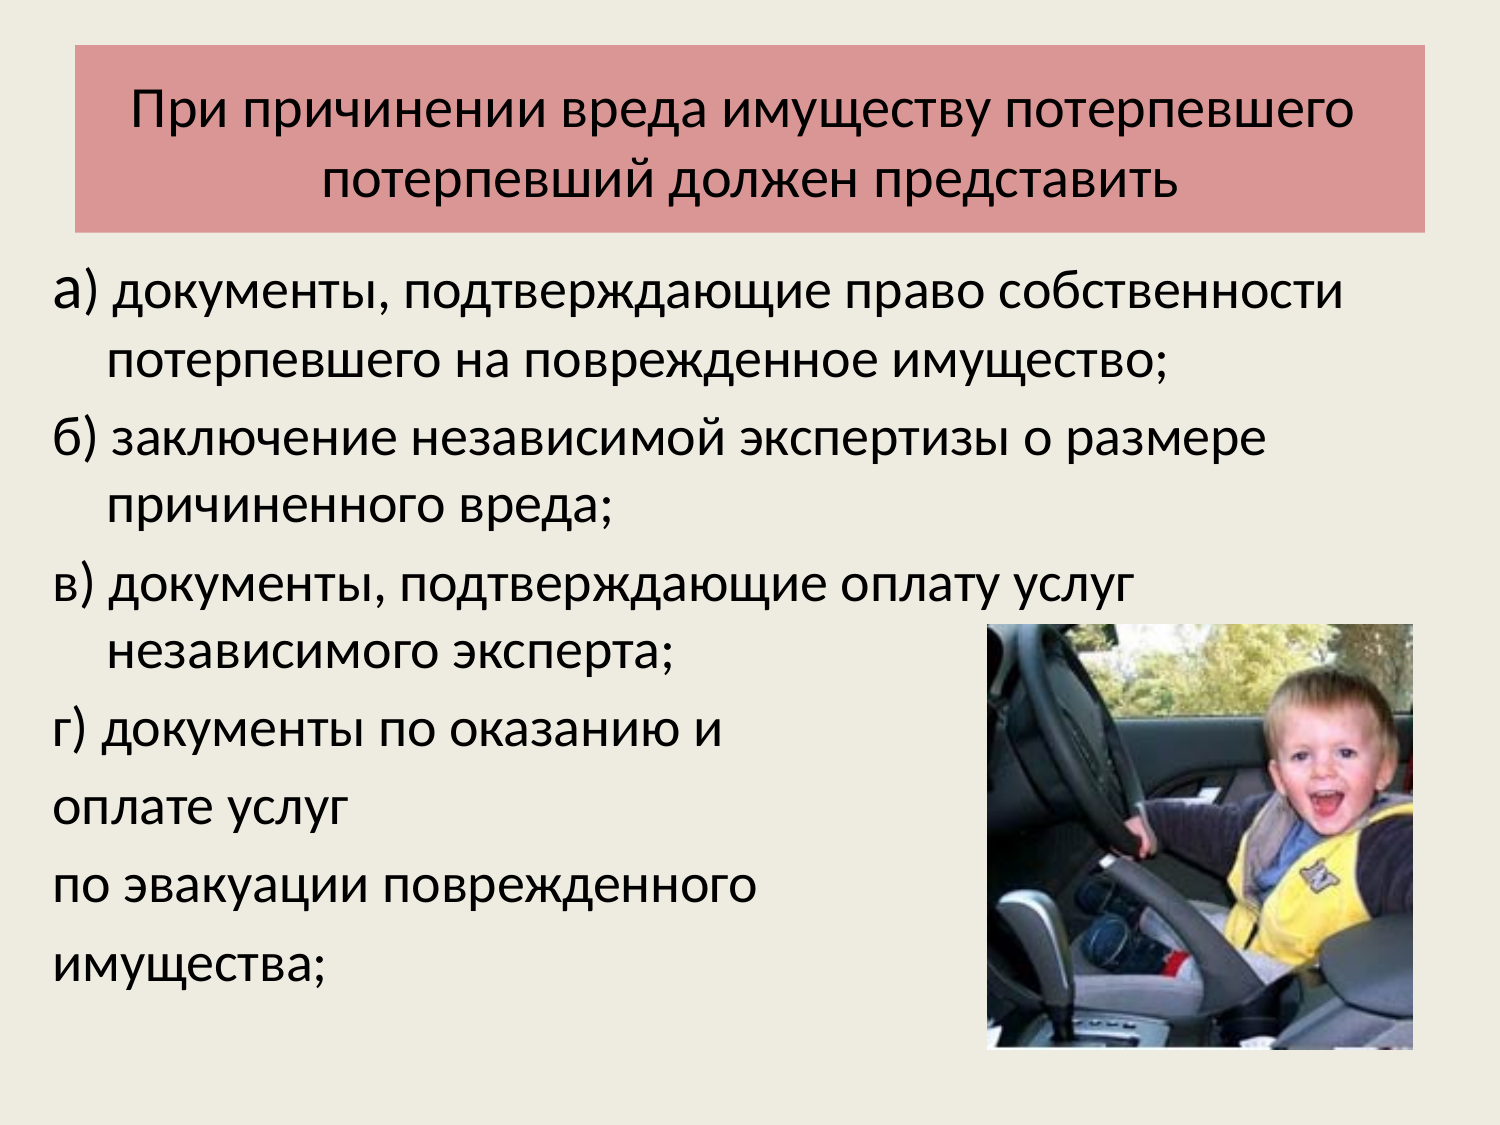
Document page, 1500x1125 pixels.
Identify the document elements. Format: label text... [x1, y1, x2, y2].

list а) документы, подтверждающие право собственности потерпевшего на поврежденное имущество; б) заключение независимой экспертизы о размере причиненного вреда; в) документы, подтверждающие оплату услуг независимого эксперта; г) документы по оказанию и оплате услуг по эвакуации поврежденного имущества; [37, 237, 1475, 1005]
title При причинении вреда имуществу потерпевшего потерпевший должен представить [75, 45, 1425, 233]
picture [987, 624, 1413, 1051]
